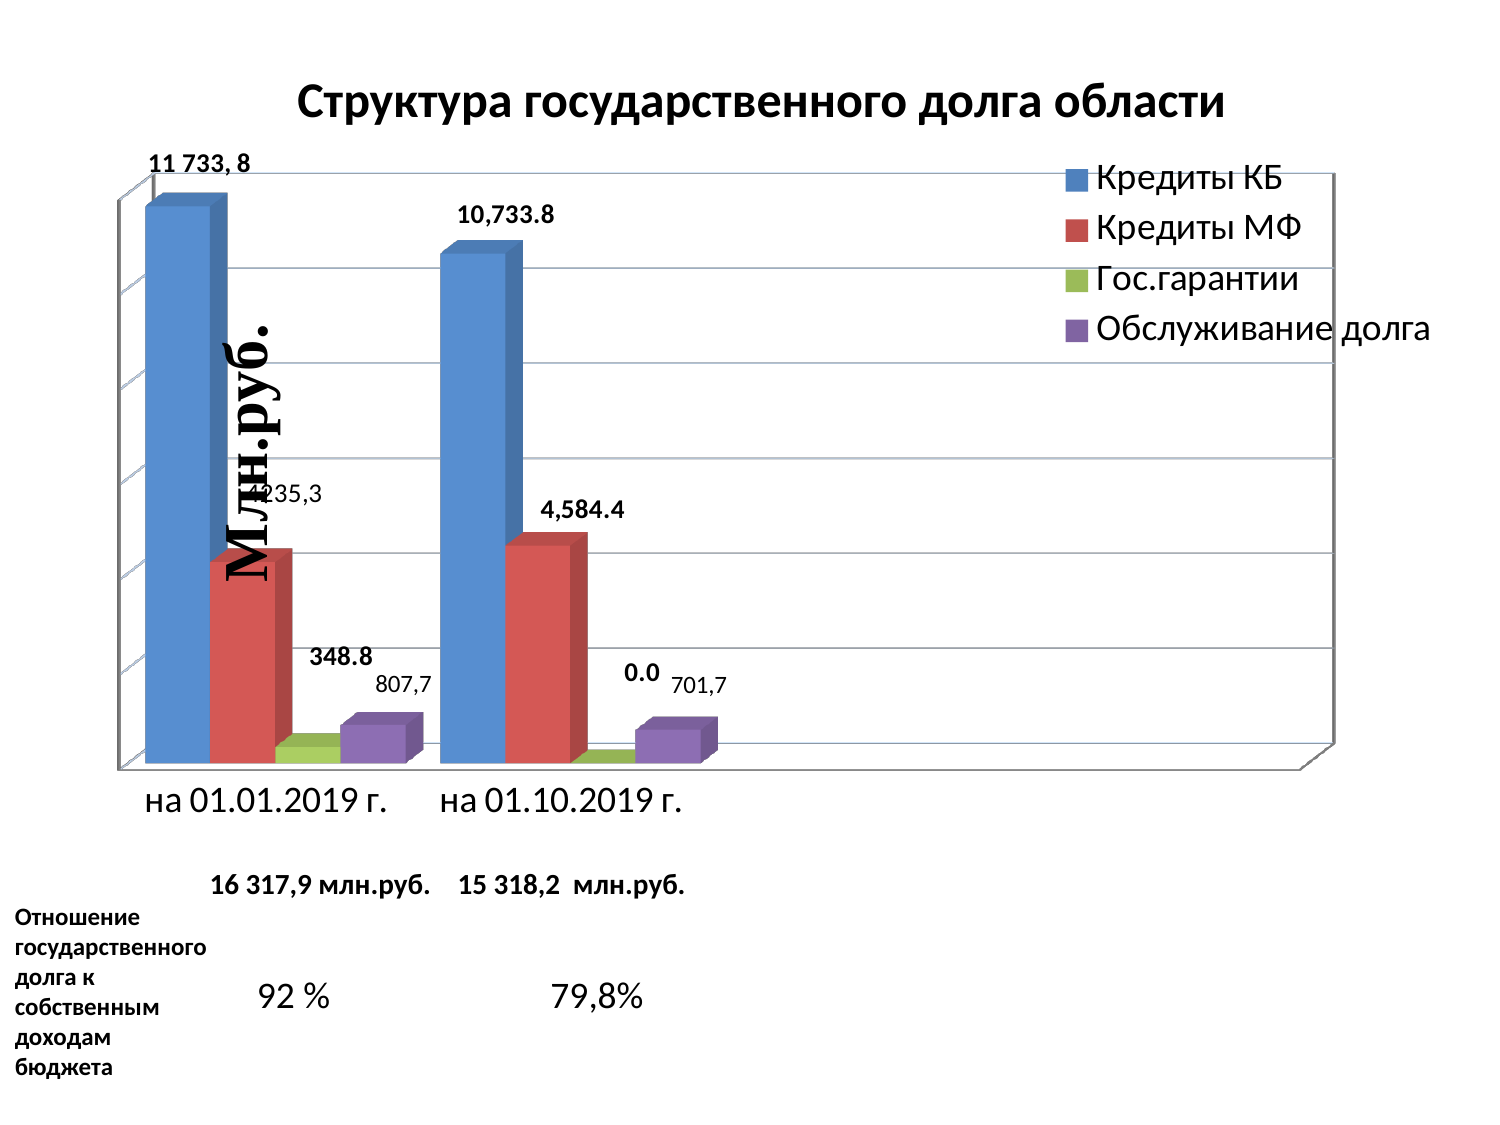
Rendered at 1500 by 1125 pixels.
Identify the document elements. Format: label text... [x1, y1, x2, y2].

title Структура государственного долга области [41, 45, 1483, 149]
text_box 92 % 79,8% [242, 964, 1235, 1024]
text_box Отношение государственного долга к собственным доходам бюджета [0, 893, 231, 1088]
text_box 15 318,2 млн.руб. [442, 857, 774, 908]
chart [88, 136, 1500, 847]
text_box 16 317,9 млн.руб. [194, 857, 442, 908]
